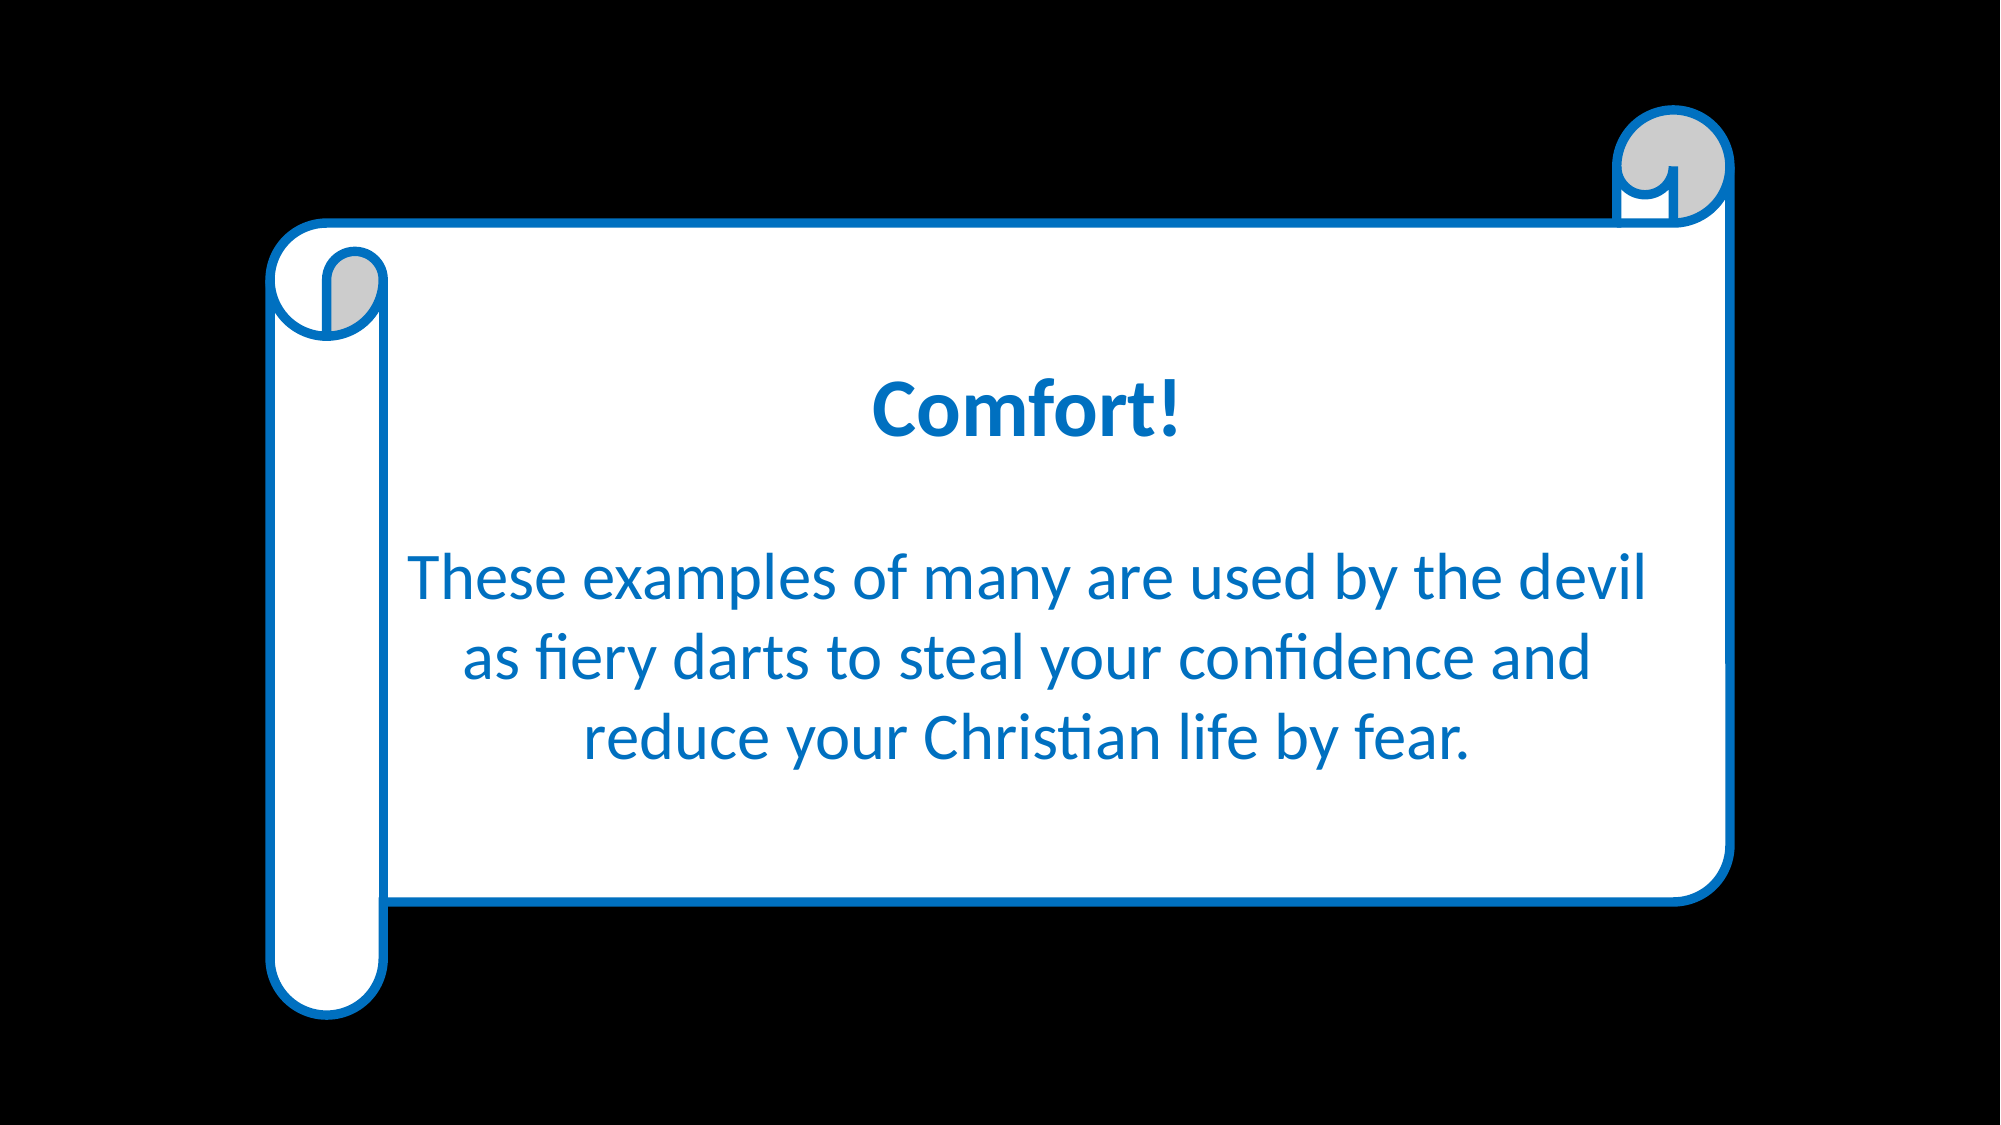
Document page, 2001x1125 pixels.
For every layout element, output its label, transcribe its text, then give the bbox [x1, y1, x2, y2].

text_box Comfort! These examples of many are used by the devil as fiery darts to steal your confidence and reduce your Christian life by fear. [269, 108, 1731, 1017]
